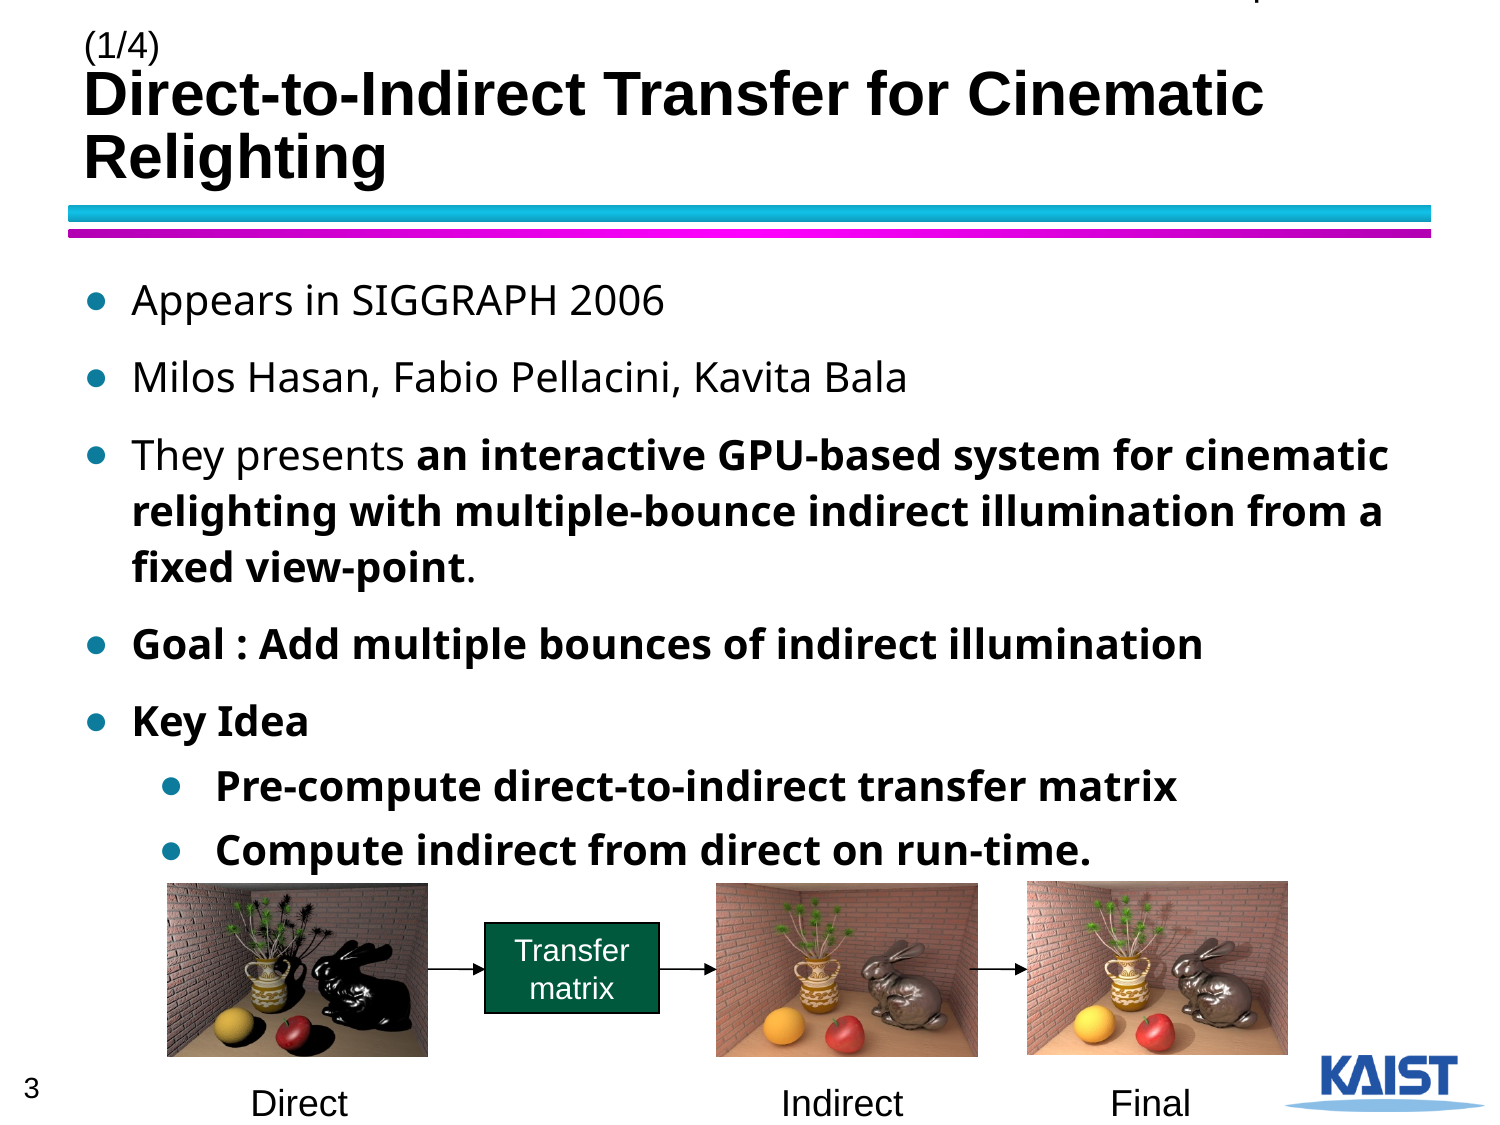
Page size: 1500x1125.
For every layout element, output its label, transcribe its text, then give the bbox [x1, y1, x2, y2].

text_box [167, 881, 1289, 1125]
picture [1289, 1055, 1485, 1112]
title Papers (1/4) Direct-to-Indirect Transfer for Cinematic Relighting [68, 48, 1428, 199]
list Appears in SIGGRAPH 2006 Milos Hasan, Fabio Pellacini, Kavita Bala They presents an interactive GPU-based system for cinematic relighting with multiple-bounce indirect illumination from a fixed view-point. Goal : Add multiple bounces of indirect illumination Key Idea Pre-compute direct-to-indirect transfer matrix Compute indirect from direct on run-time. [68, 259, 1434, 1093]
